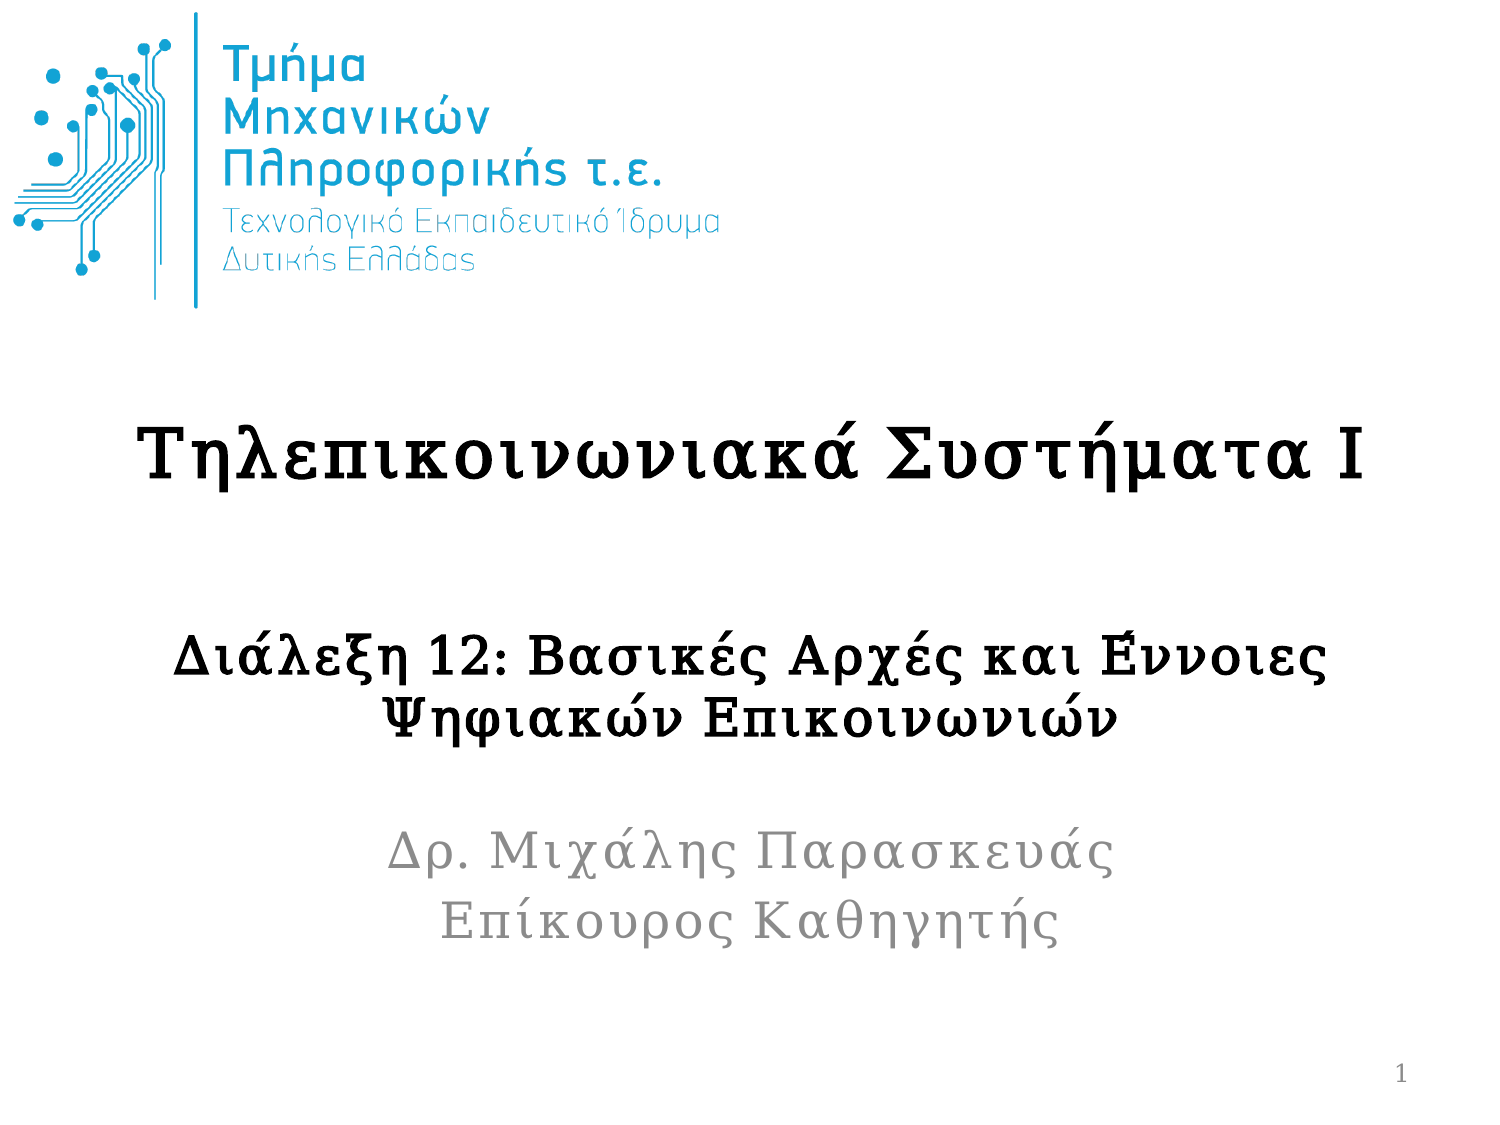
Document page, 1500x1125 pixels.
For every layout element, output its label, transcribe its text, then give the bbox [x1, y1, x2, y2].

text_box Διάλεξη 12: Βασικές Αρχές και Έννοιες Ψηφιακών Επικοινωνιών [112, 593, 1388, 776]
picture [5, 7, 739, 312]
slide_number 1 [1074, 1042, 1425, 1103]
title Τηλεπικοινωνιακά Συστήματα Ι [112, 361, 1388, 539]
subtitle Δρ. Μιχάλης Παρασκευάς Επίκουρος Καθηγητής [225, 810, 1275, 1024]
